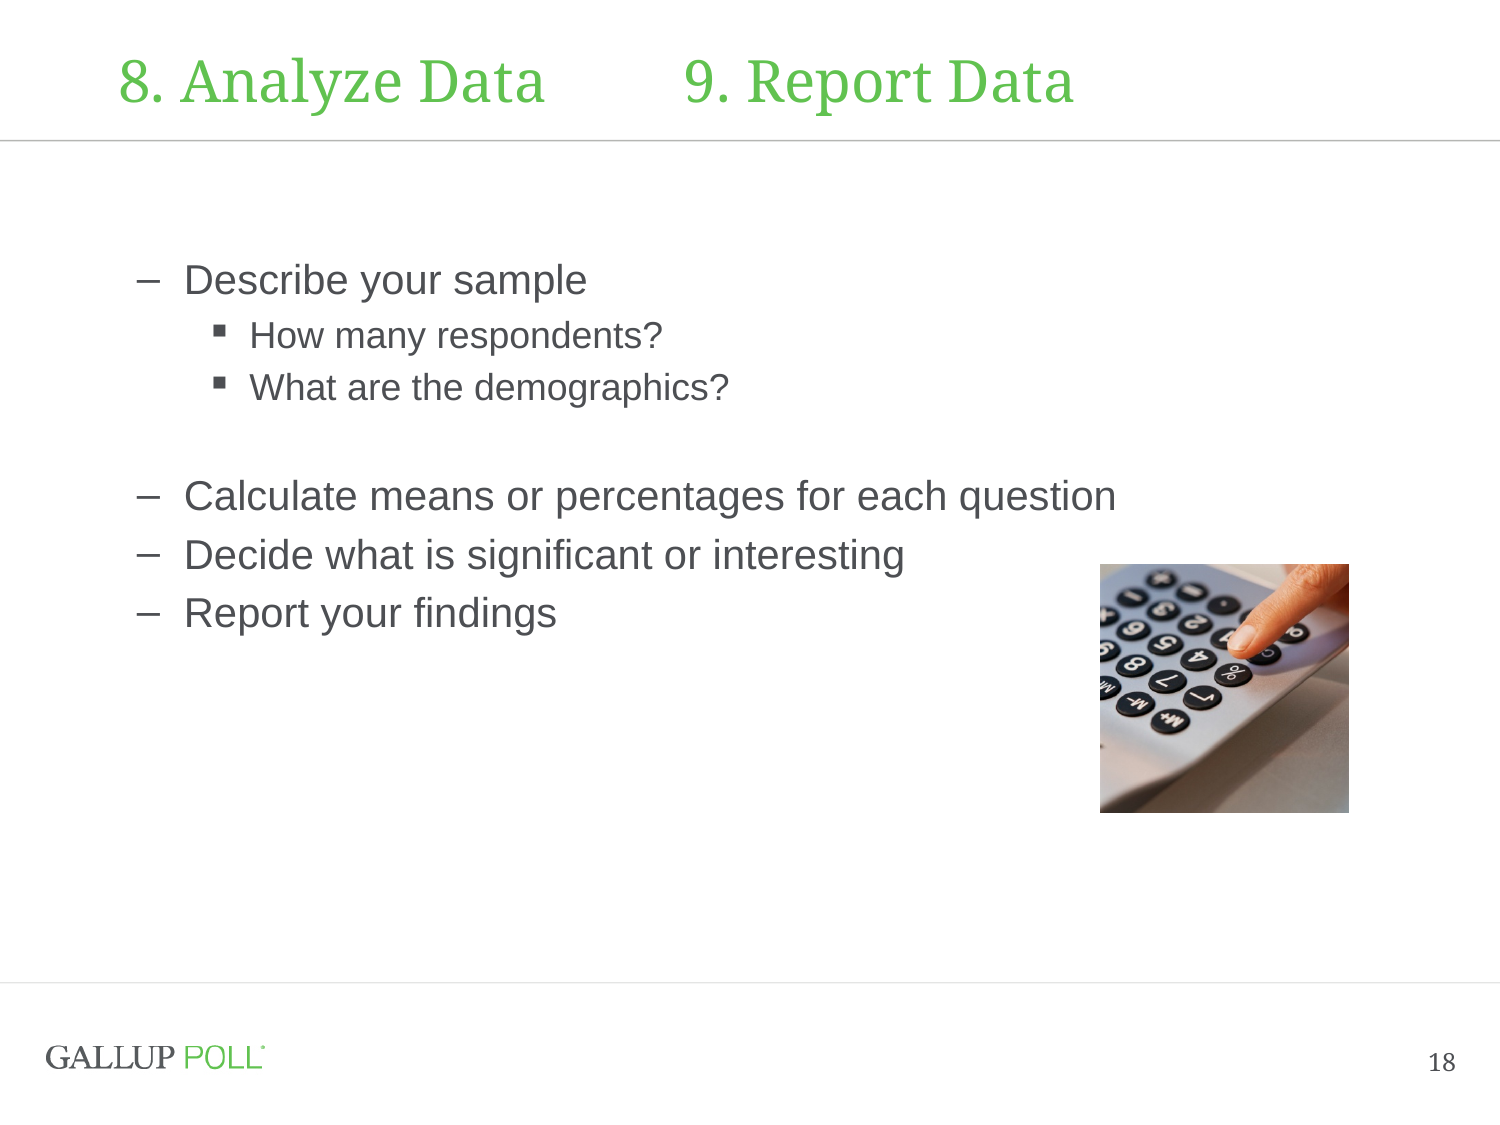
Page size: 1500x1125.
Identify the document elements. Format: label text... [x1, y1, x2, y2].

picture [1099, 564, 1349, 813]
slide_number 18 [1120, 1038, 1472, 1117]
title 8. Analyze Data 9. Report Data [27, 30, 1461, 127]
list Describe your sample How many respondents? What are the demographics? Calculate means or percentages for each question Decide what is significant or interesting Report your findings [46, 187, 1454, 949]
picture [0, 984, 1500, 1125]
